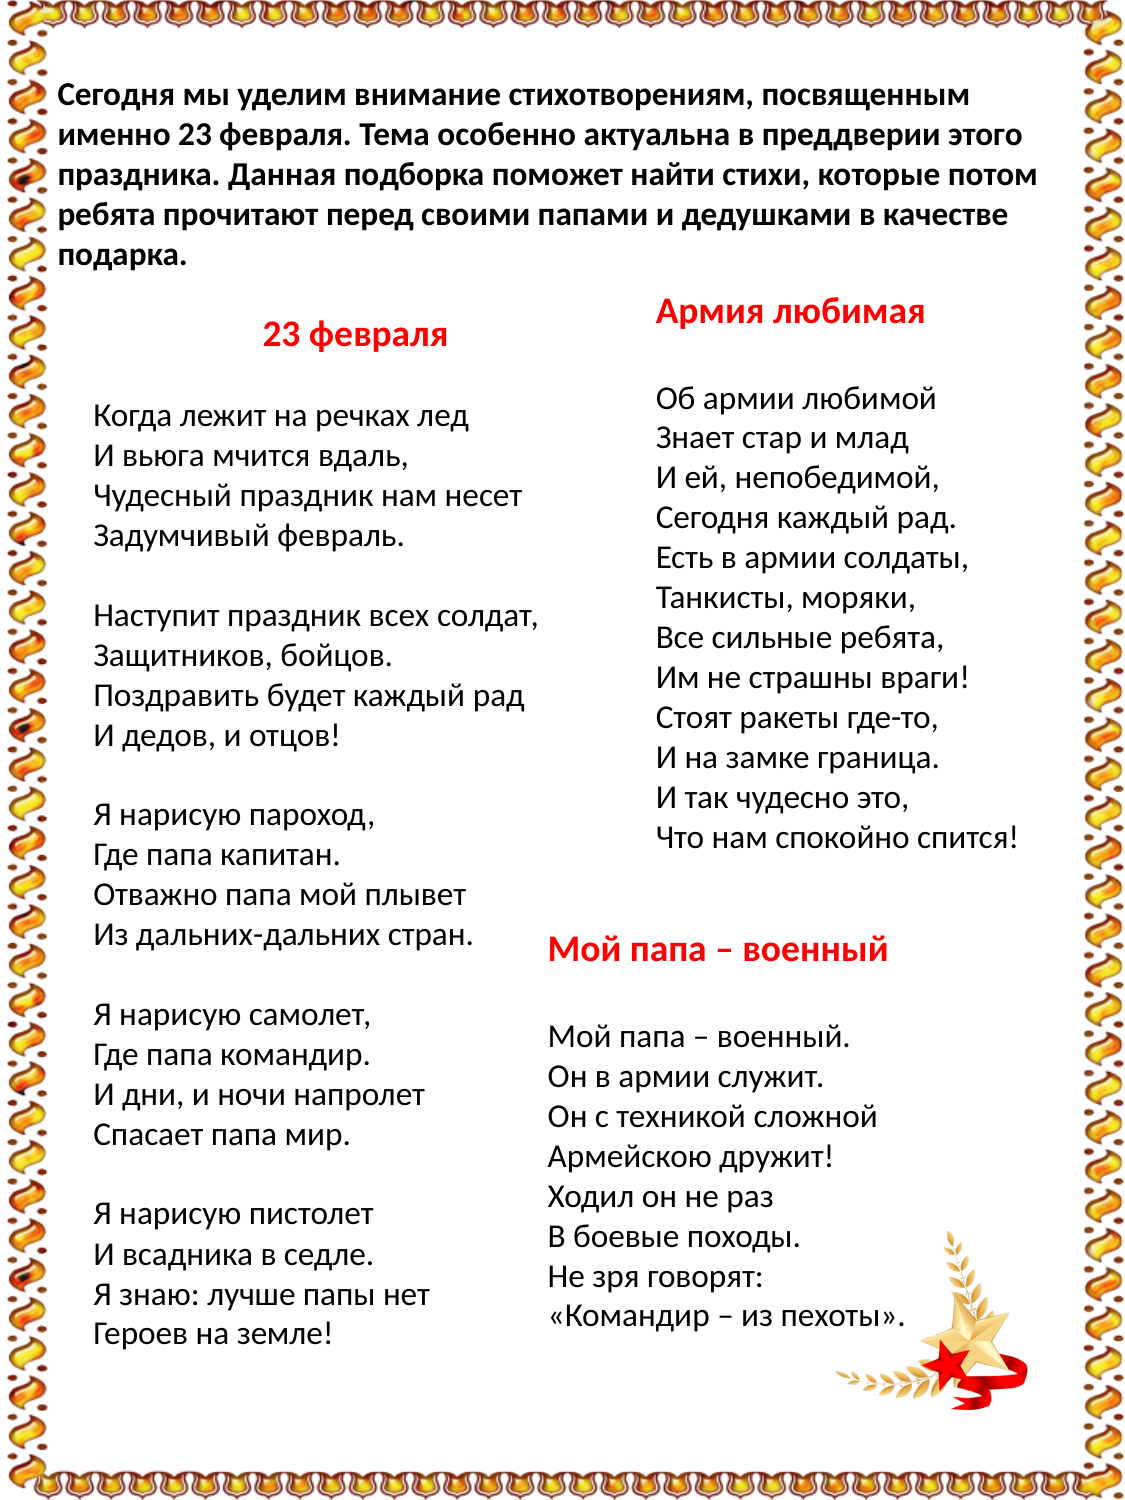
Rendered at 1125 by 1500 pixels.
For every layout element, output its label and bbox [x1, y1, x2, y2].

text_box [5, 0, 1125, 1500]
